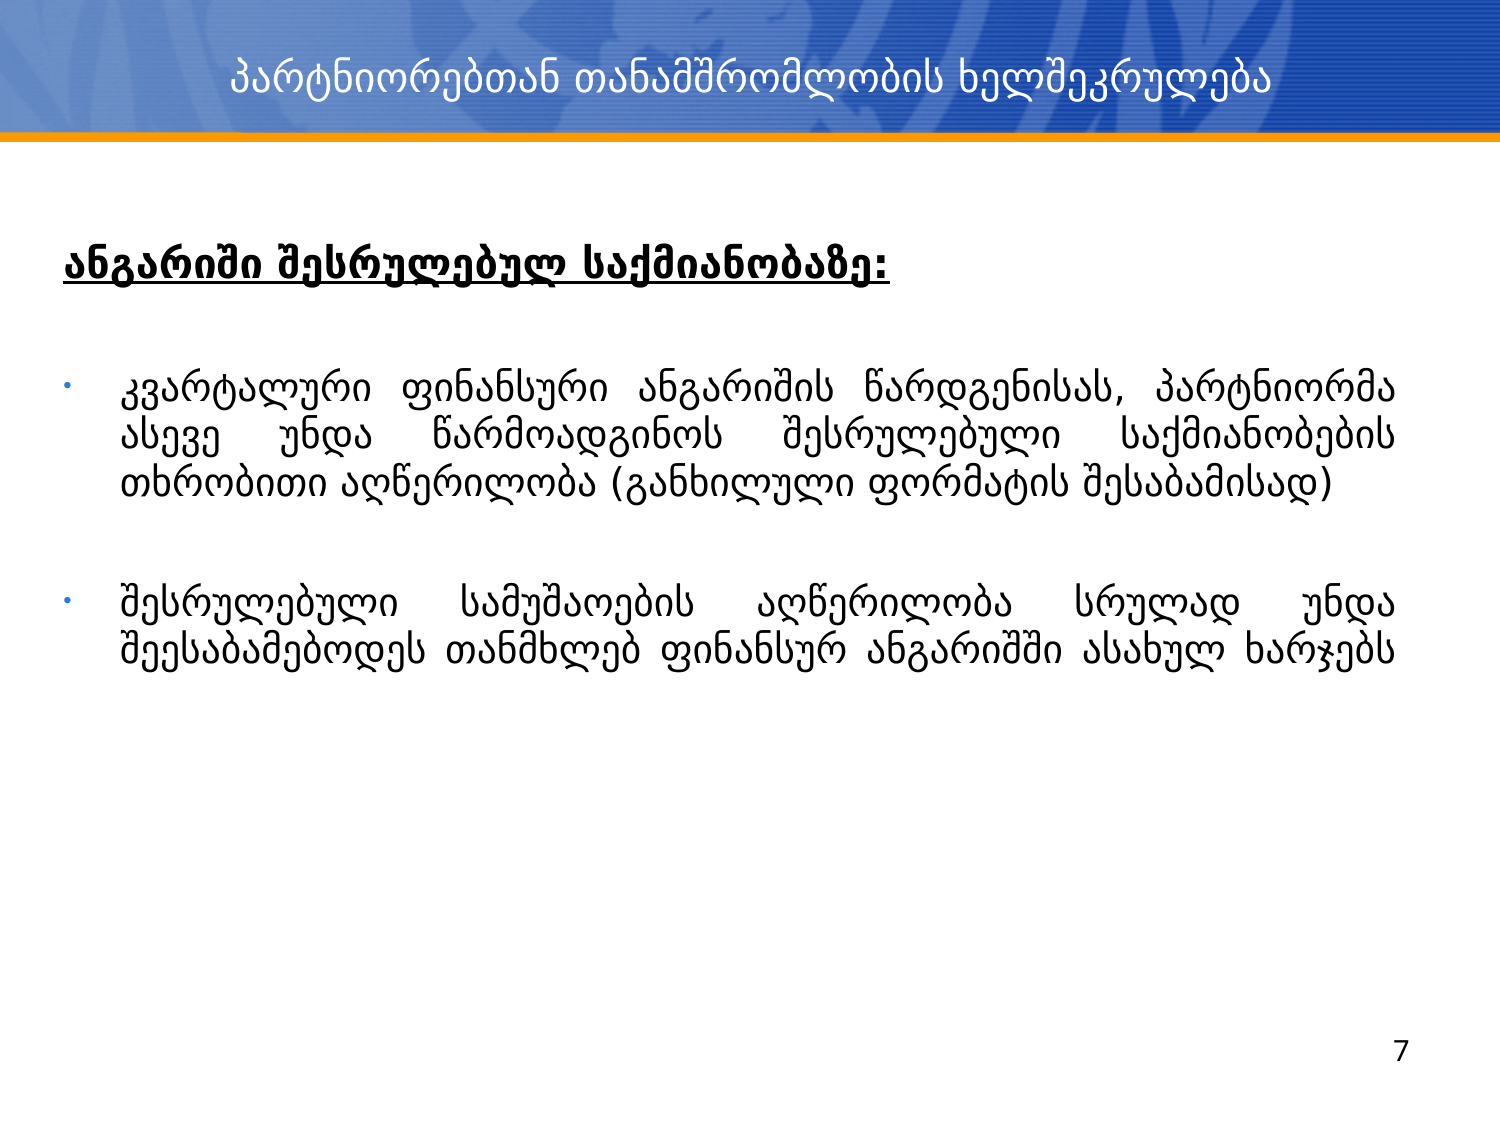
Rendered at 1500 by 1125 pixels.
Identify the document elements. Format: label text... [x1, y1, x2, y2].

picture [0, 0, 1500, 132]
title პარტნიორებთან თანამშრომლობის ხელშეკრულება [12, 12, 1491, 140]
slide_number 7 [1074, 1024, 1426, 1103]
list ანგარიში შესრულებულ საქმიანობაზე: კვარტალური ფინანსური ანგარიშის წარდგენისას, პარტნიორმა ასევე უნდა წარმოადგინოს შესრულებული საქმიანობების თხრობითი აღწერილობა (განხილული ფორმატის შესაბამისად) შესრულებული სამუშაოების აღწერილობა სრულად უნდა შეესაბამებოდეს თანმხლებ ფინანსურ ანგარიშში ასახულ ხარჯებს [48, 171, 1413, 1071]
